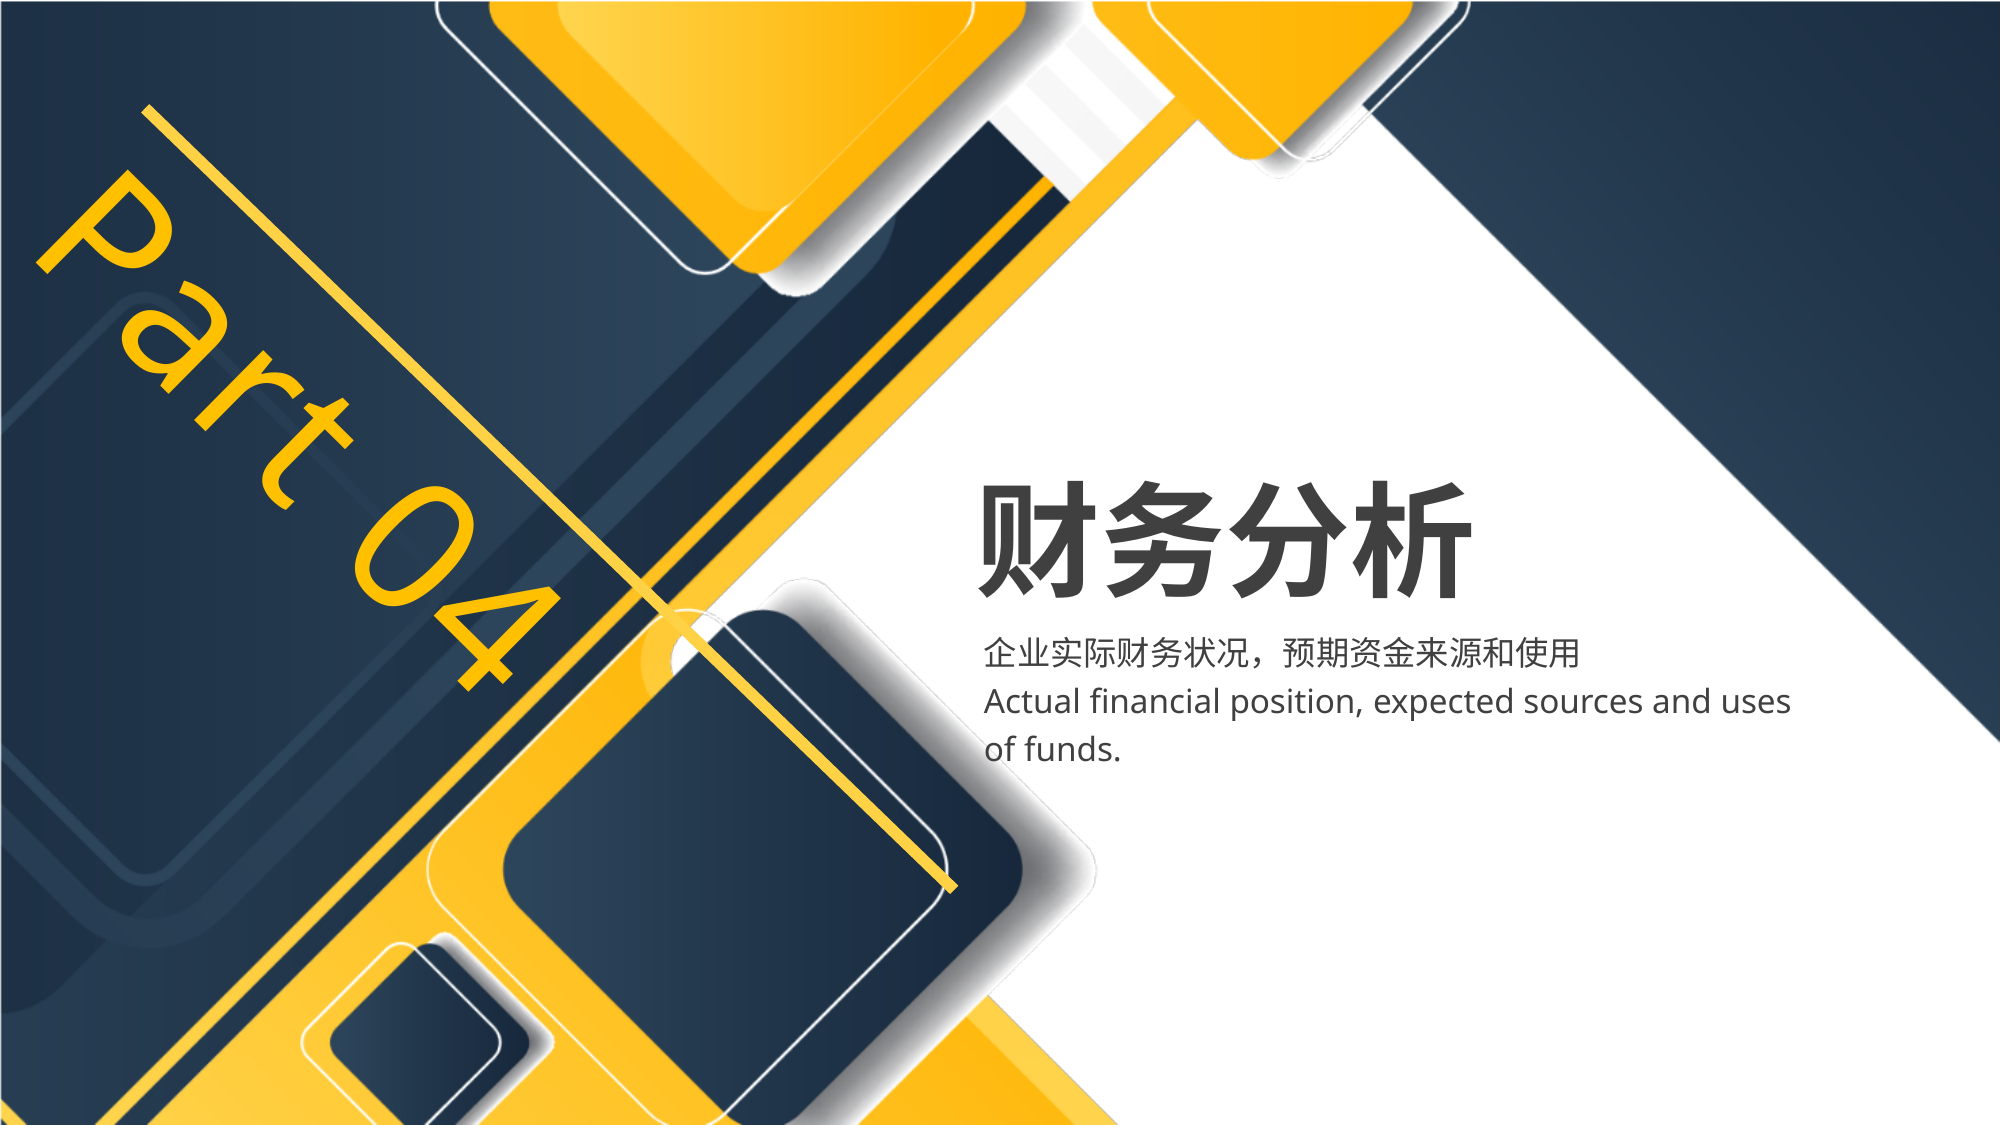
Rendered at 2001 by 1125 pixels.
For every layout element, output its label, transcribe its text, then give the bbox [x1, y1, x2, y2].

text_box 企业实际财务状况，预期资金来源和使用 Actual financial position, expected sources and uses of funds. [1563, 624, 1815, 776]
text_box [141, 104, 437, 399]
text_box Part 04 [0, 92, 437, 723]
picture [3, 0, 2000, 1125]
